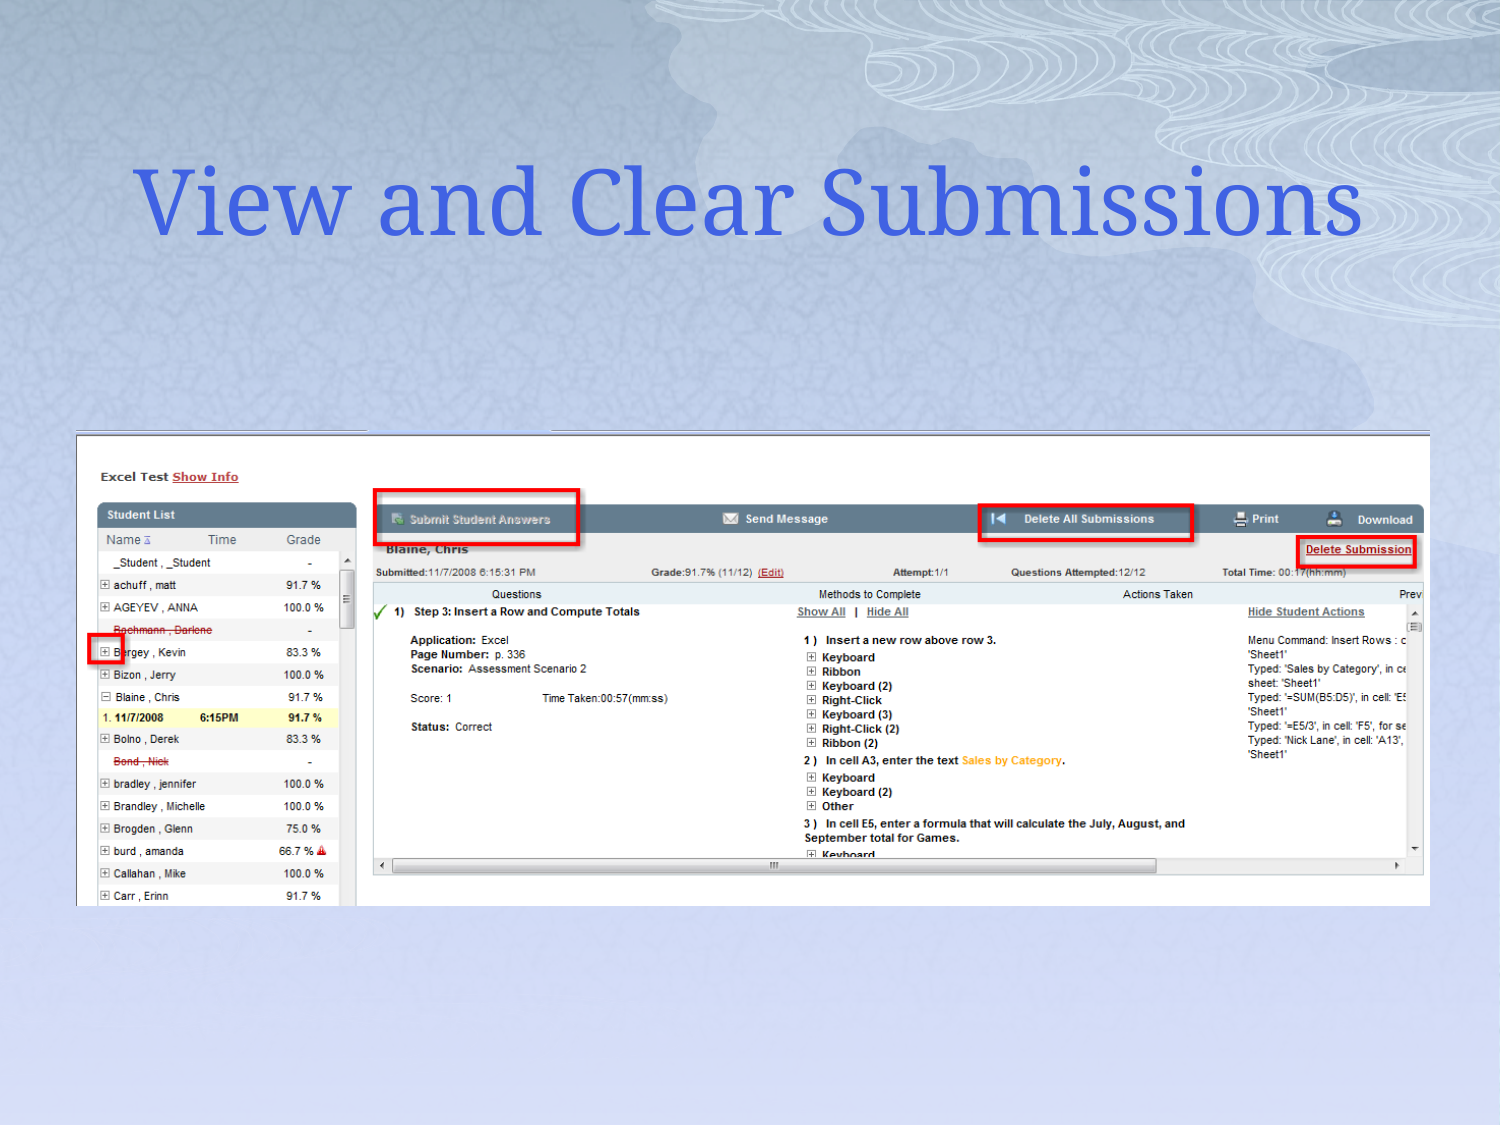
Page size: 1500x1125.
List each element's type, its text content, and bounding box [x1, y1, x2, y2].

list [76, 430, 1430, 906]
title View and Clear Submissions [75, 105, 1425, 293]
